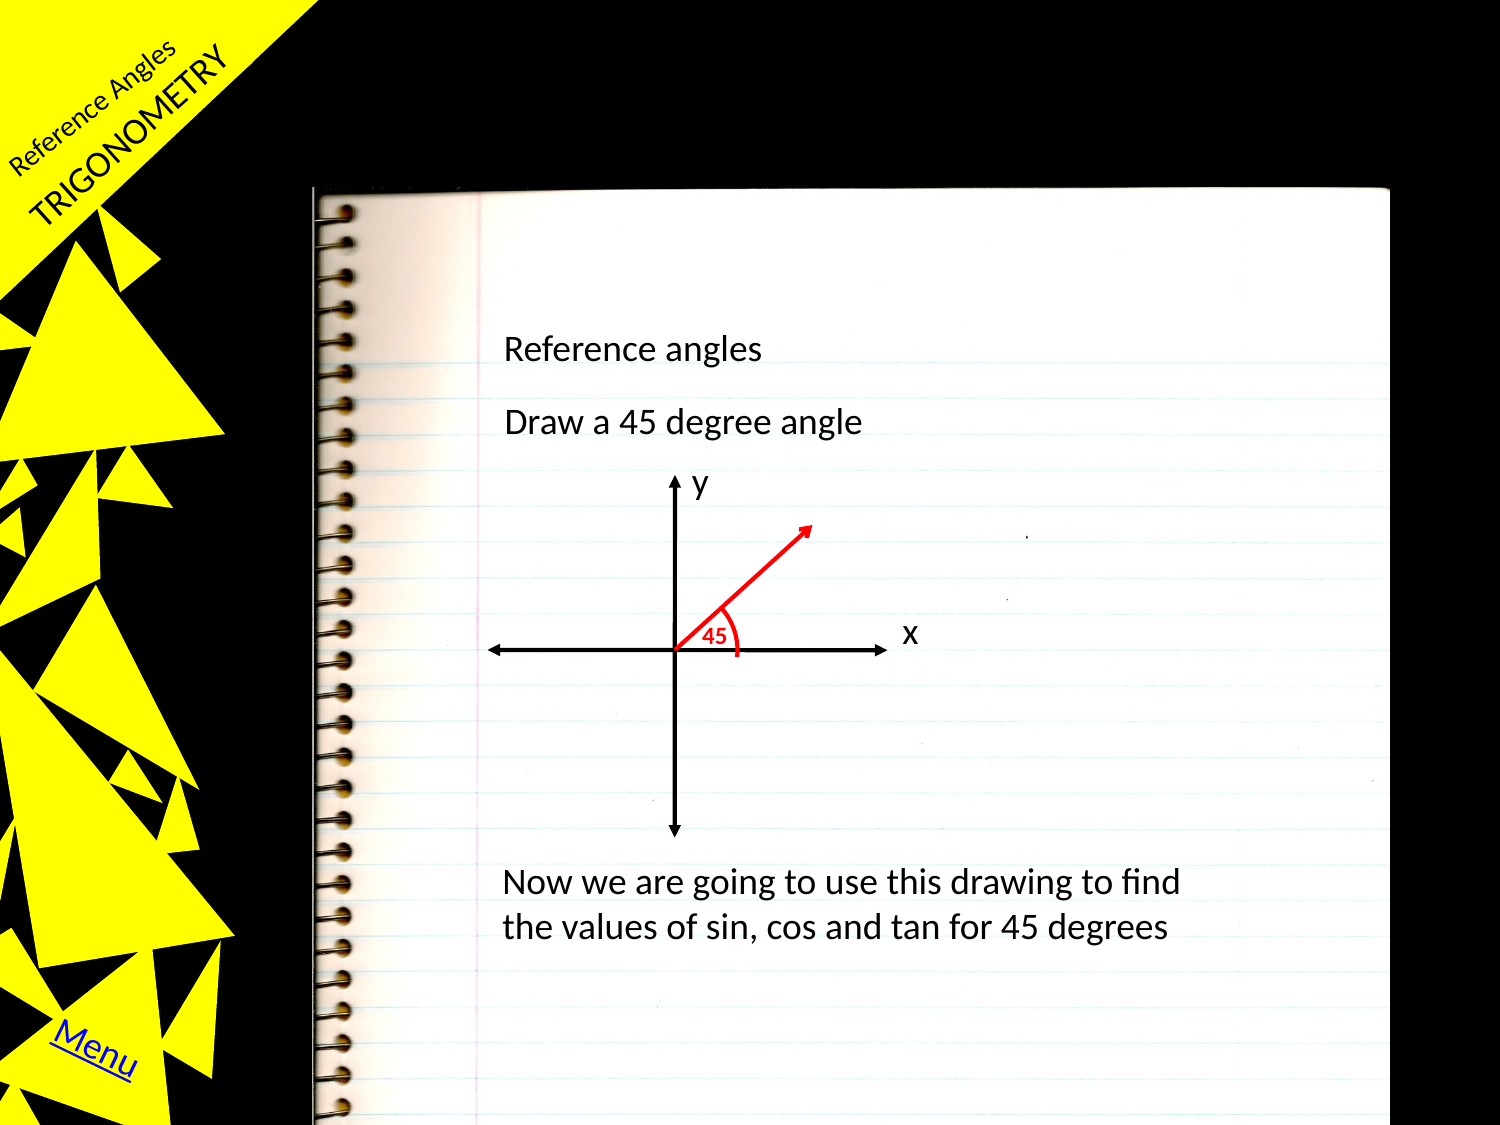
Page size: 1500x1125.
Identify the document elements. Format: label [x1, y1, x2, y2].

picture [312, 187, 1390, 1125]
text_box [674, 524, 813, 651]
text_box [0, 0, 321, 1125]
text_box [487, 449, 935, 838]
